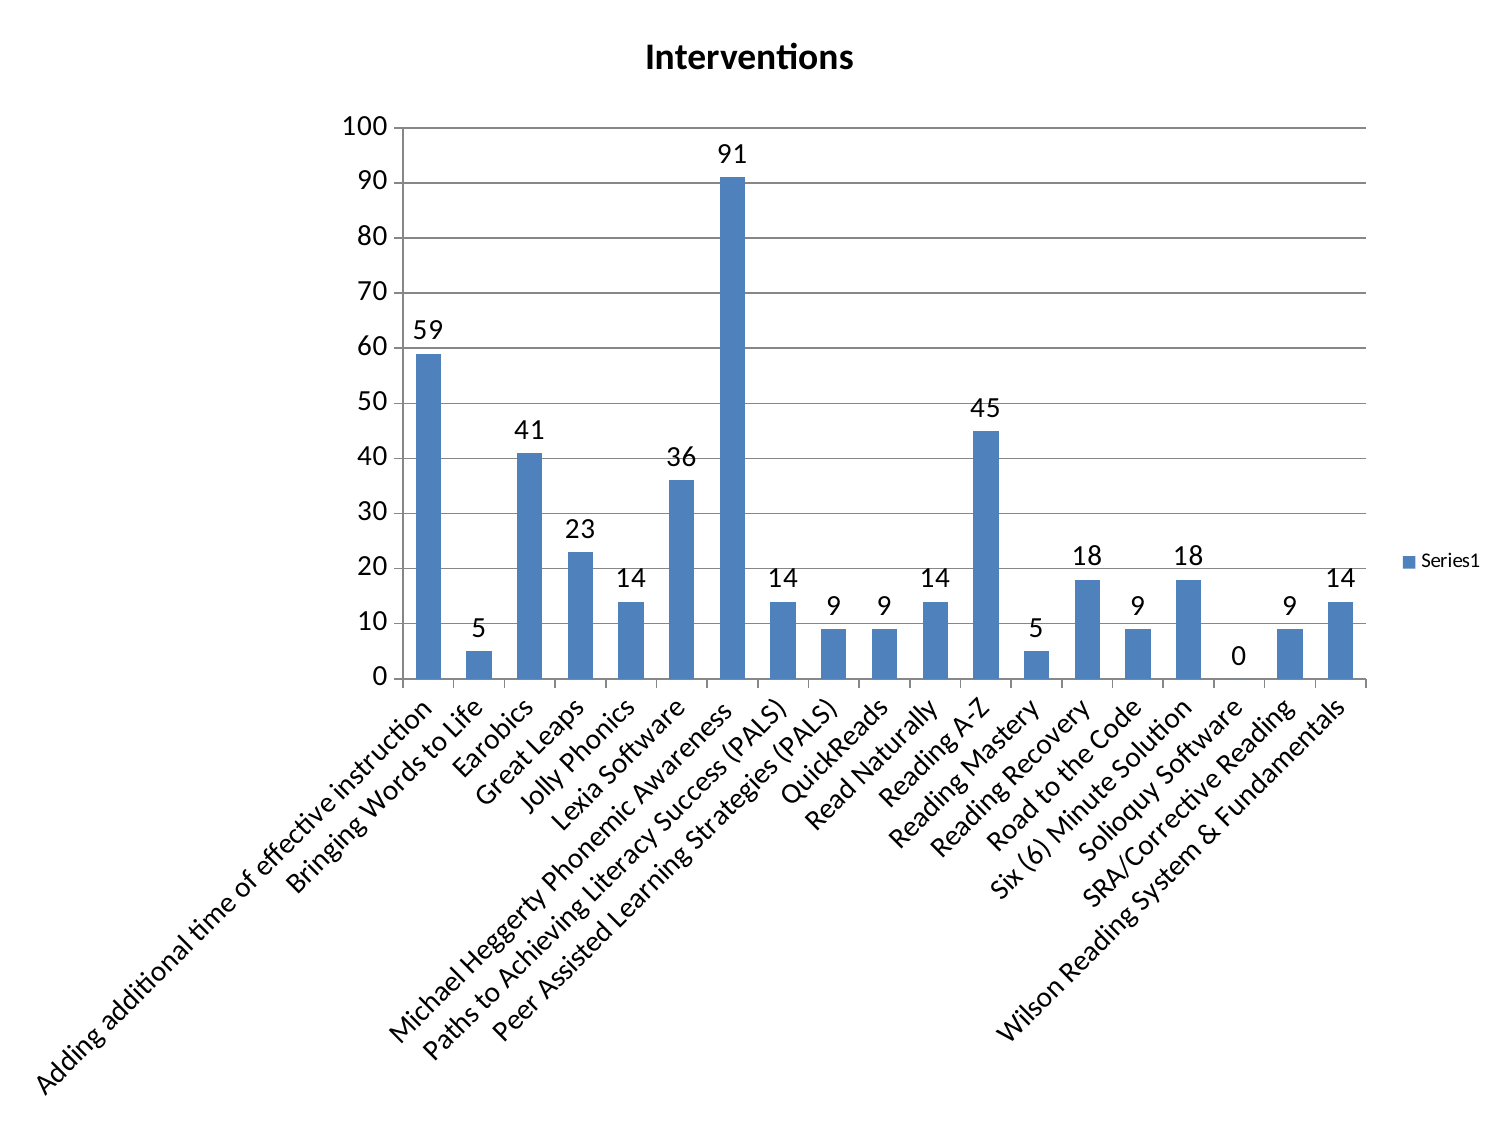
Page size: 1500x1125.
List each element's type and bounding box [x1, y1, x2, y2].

chart [0, 0, 1500, 1125]
